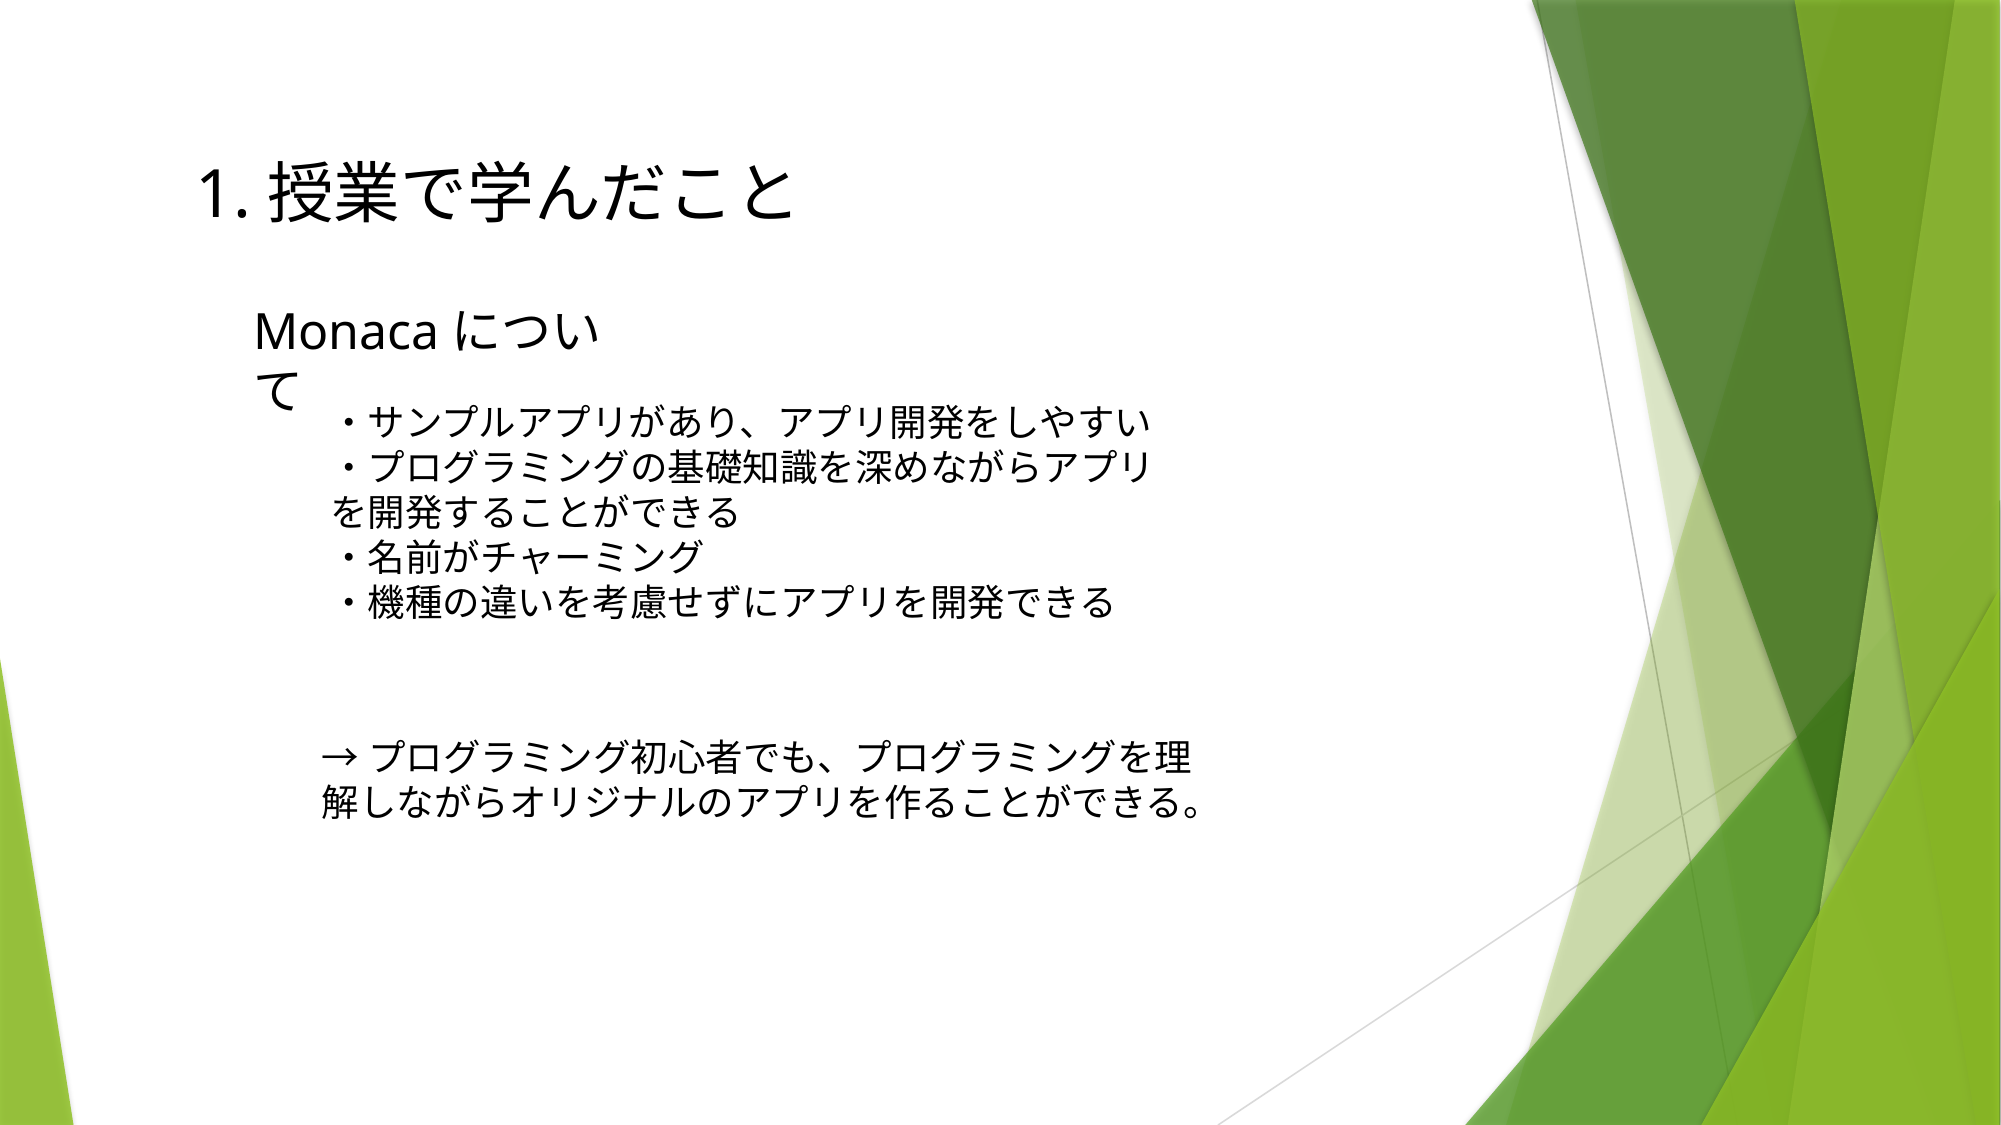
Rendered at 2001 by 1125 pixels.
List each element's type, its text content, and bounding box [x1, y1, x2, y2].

text_box 1.授業で学んだこと [180, 143, 841, 239]
text_box →プログラミング初心者でも、プログラミングを理解しながらオリジナルのアプリを作ることができる。 [306, 726, 1214, 832]
text_box ・サンプルアプリがあり、アプリ開発をしやすい ・プログラミングの基礎知識を深めながらアプリを開発することができる ・名前がチャーミング ・機種の違いを考慮せずにアプリを開発できる [314, 391, 1200, 632]
text_box Monacaについて [238, 291, 659, 427]
